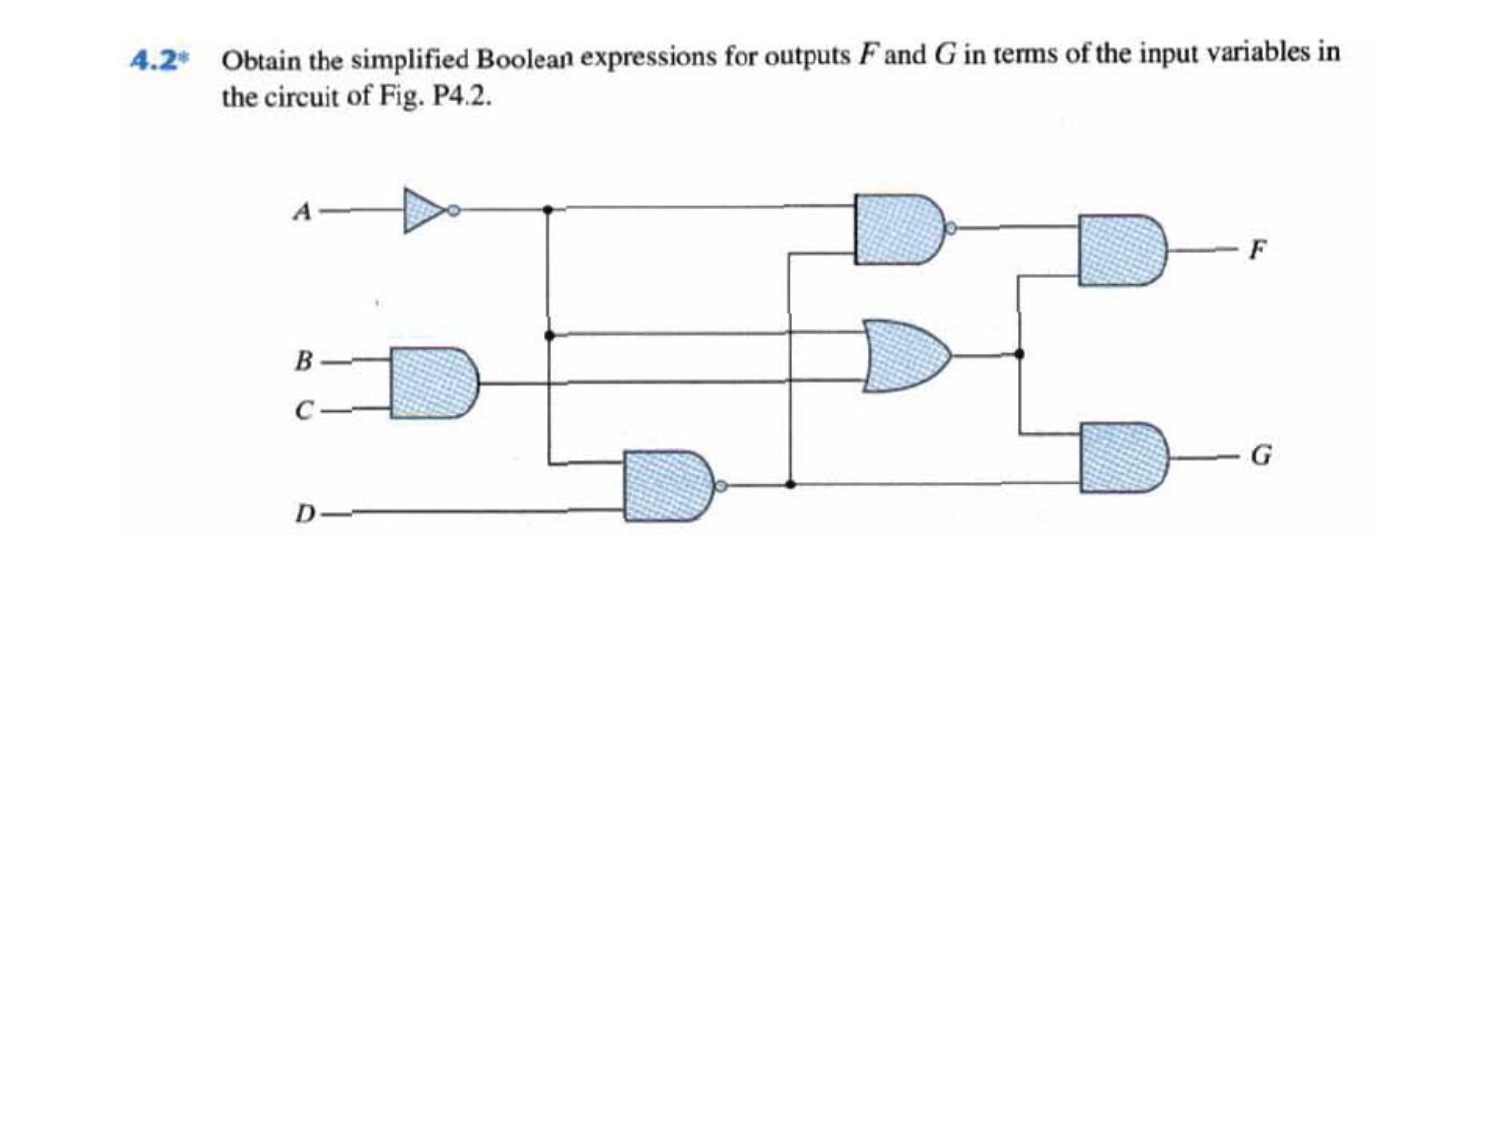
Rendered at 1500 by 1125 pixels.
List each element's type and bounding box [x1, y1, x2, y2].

picture [116, 37, 1377, 537]
